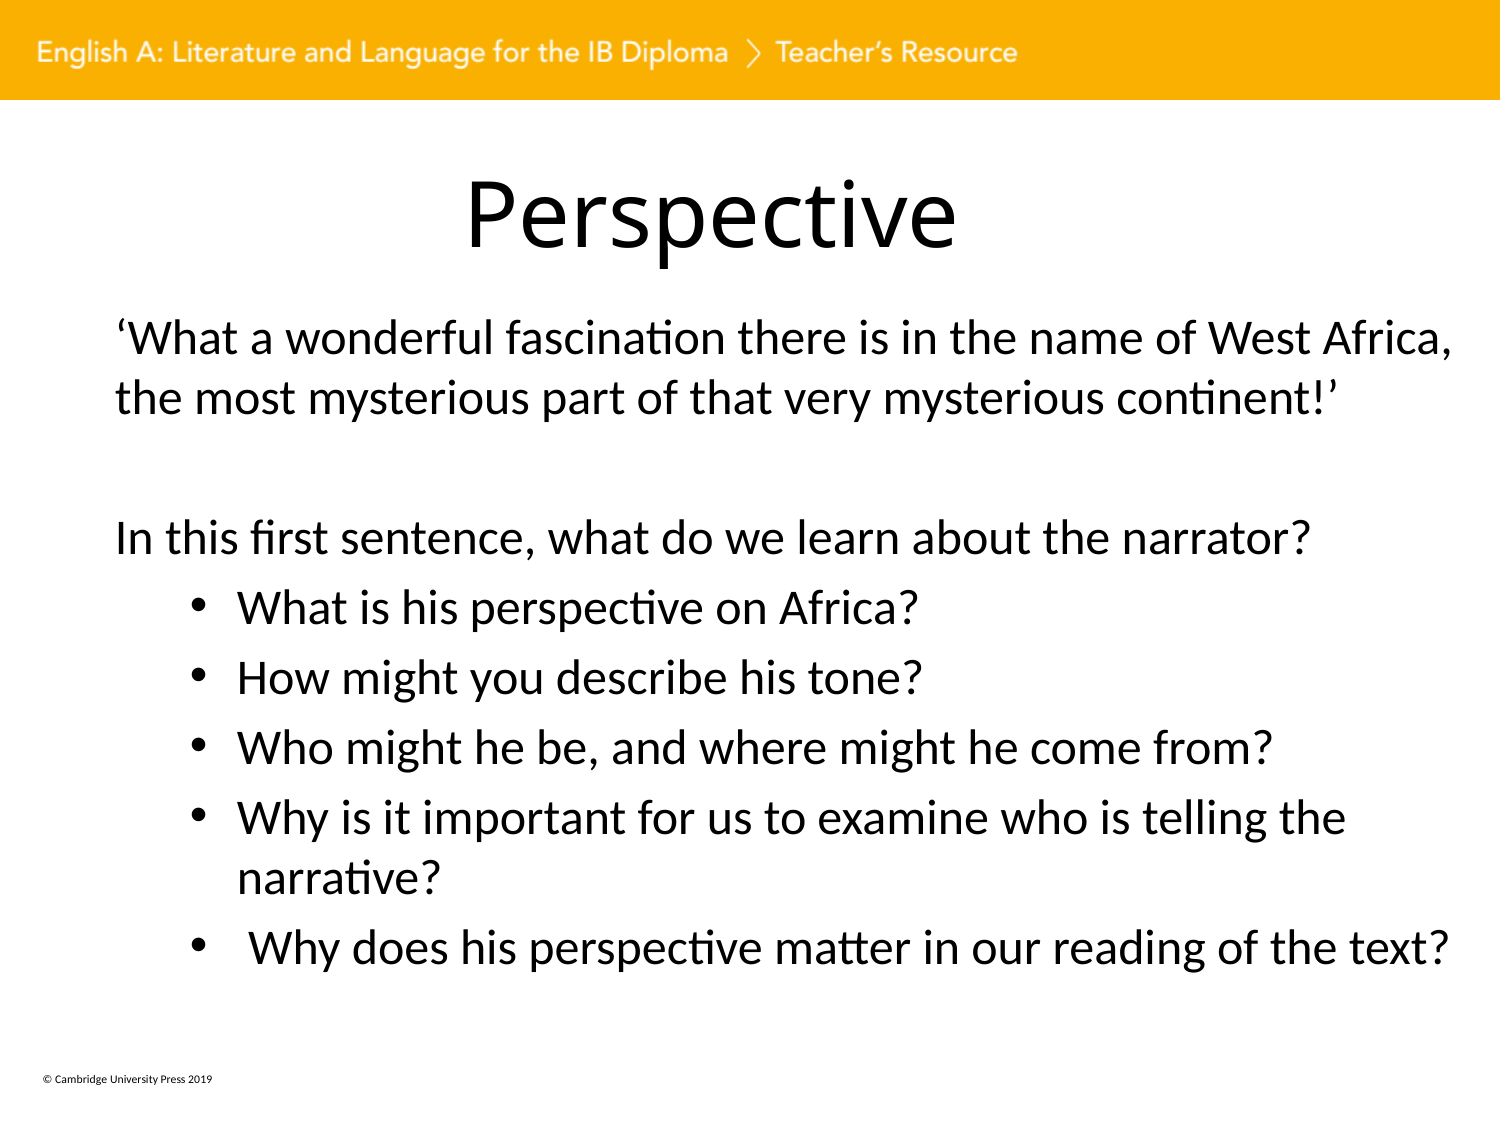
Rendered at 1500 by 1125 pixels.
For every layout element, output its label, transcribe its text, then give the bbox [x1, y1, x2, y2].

text_box ‘What a wonderful fascination there is in the name of West Africa, the most mysterious part of that very mysterious continent!’ In this first sentence, what do we learn about the narrator? What is his perspective on Africa? How might you describe his tone? Who might he be, and where might he come from? Why is it important for us to examine who is telling the narrative? Why does his perspective matter in our reading of the text? [99, 297, 1470, 1083]
picture [0, 0, 1500, 101]
subtitle © Cambridge University Press 2019 [27, 1063, 1388, 1093]
text_box Perspective [0, 117, 1500, 305]
